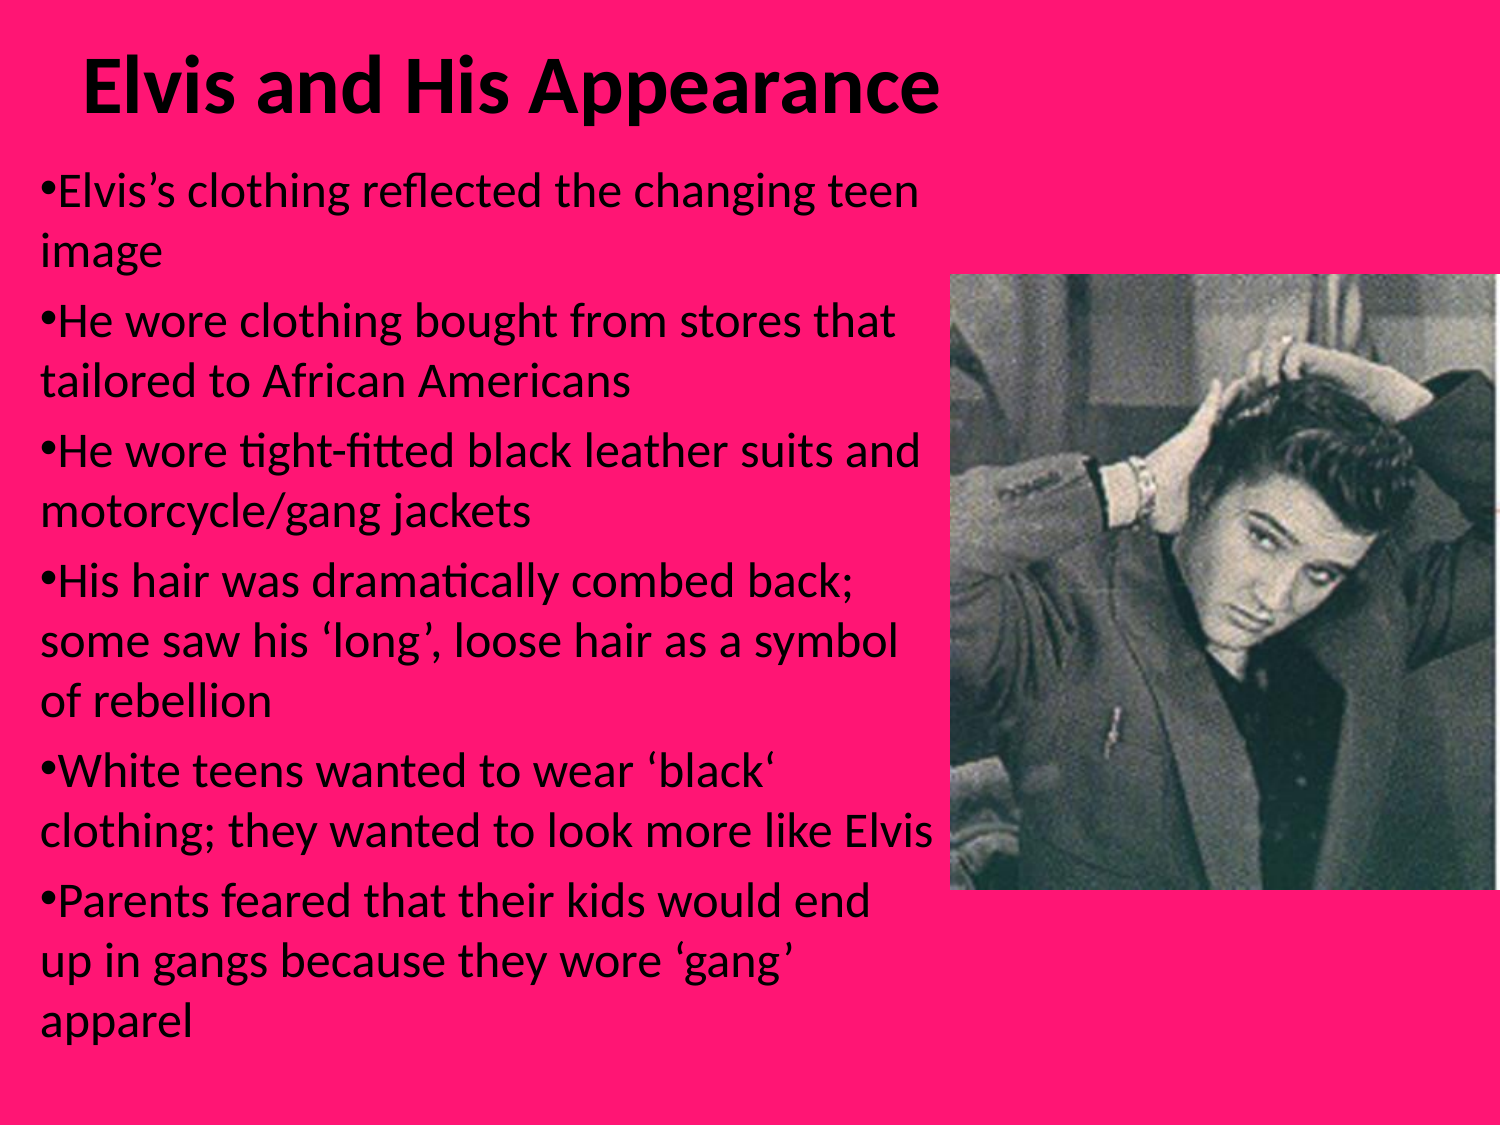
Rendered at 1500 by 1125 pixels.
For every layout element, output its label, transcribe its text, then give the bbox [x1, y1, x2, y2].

picture [949, 274, 1500, 890]
list Elvis’s clothing reflected the changing teen image He wore clothing bought from stores that tailored to African Americans He wore tight-fitted black leather suits and motorcycle/gang jackets His hair was dramatically combed back; some saw his ‘long’, loose hair as a symbol of rebellion White teens wanted to wear ‘black‘ clothing; they wanted to look more like Elvis Parents feared that their kids would end up in gangs because they wore ‘gang’ apparel [24, 149, 950, 1125]
title Elvis and His Appearance [0, 0, 1025, 138]
